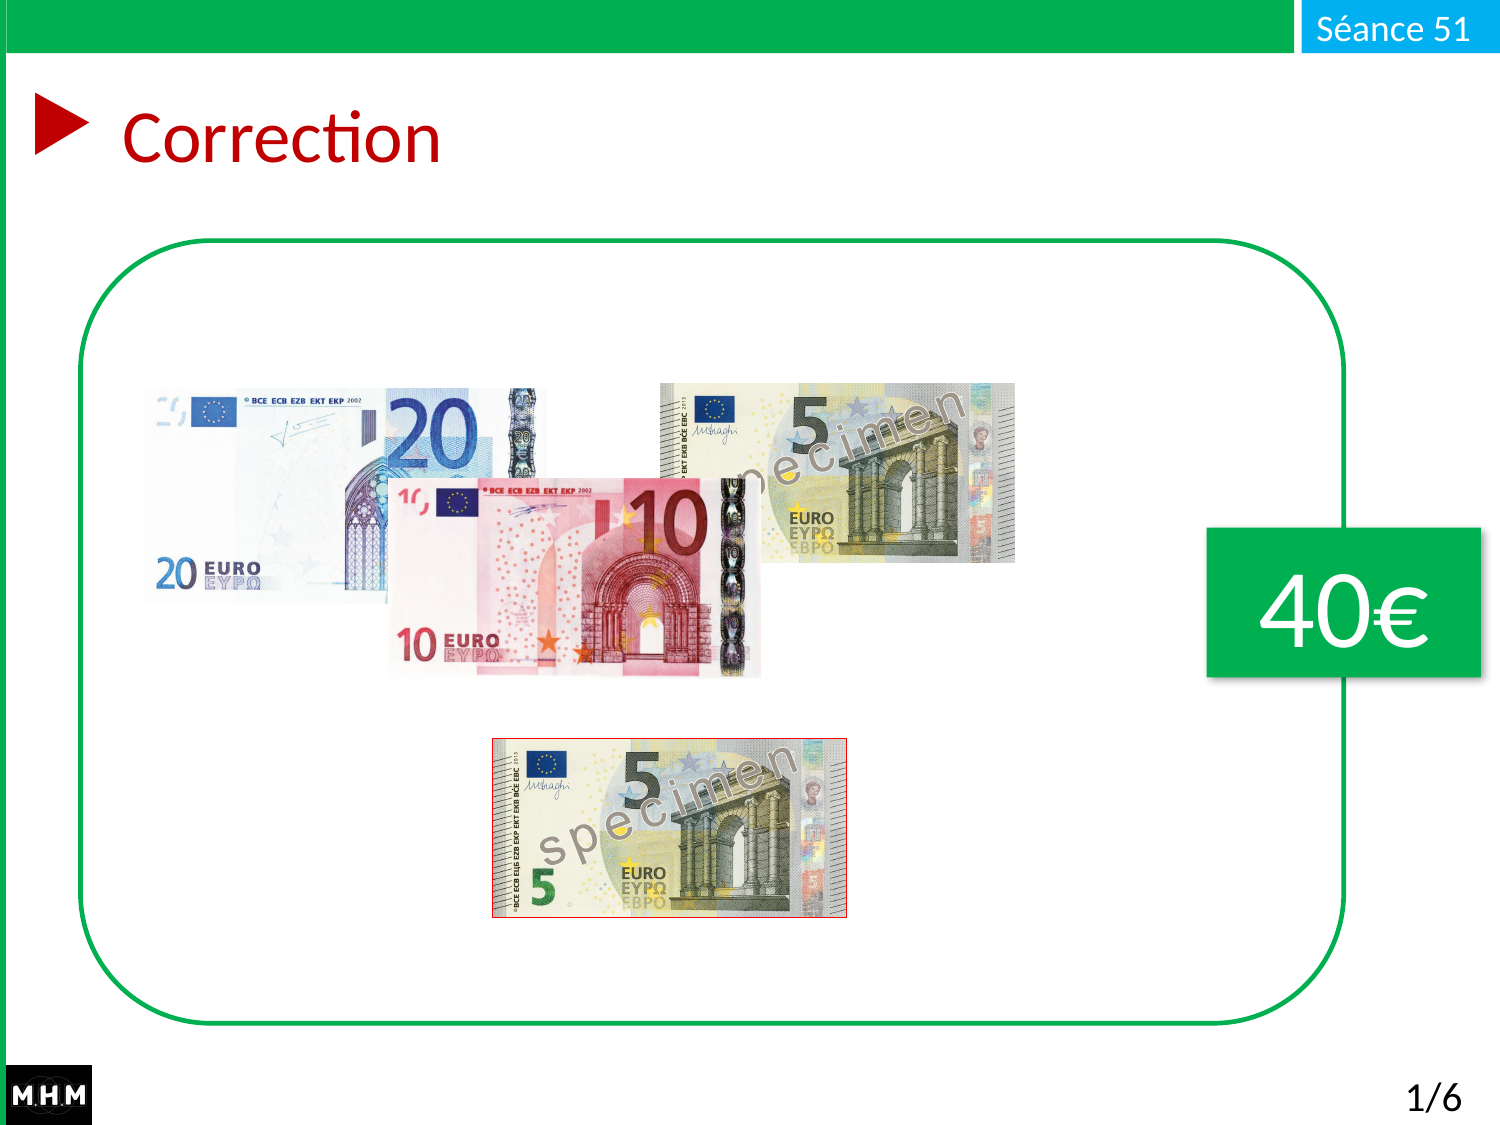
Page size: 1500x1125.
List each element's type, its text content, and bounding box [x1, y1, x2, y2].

text_box [79, 239, 1345, 1025]
text_box 1/6 [1389, 1068, 1500, 1125]
picture [144, 383, 1015, 680]
text_box 40€ [1206, 527, 1481, 678]
title Correction [13, 58, 1453, 219]
picture [6, 1065, 92, 1125]
picture [492, 738, 847, 918]
